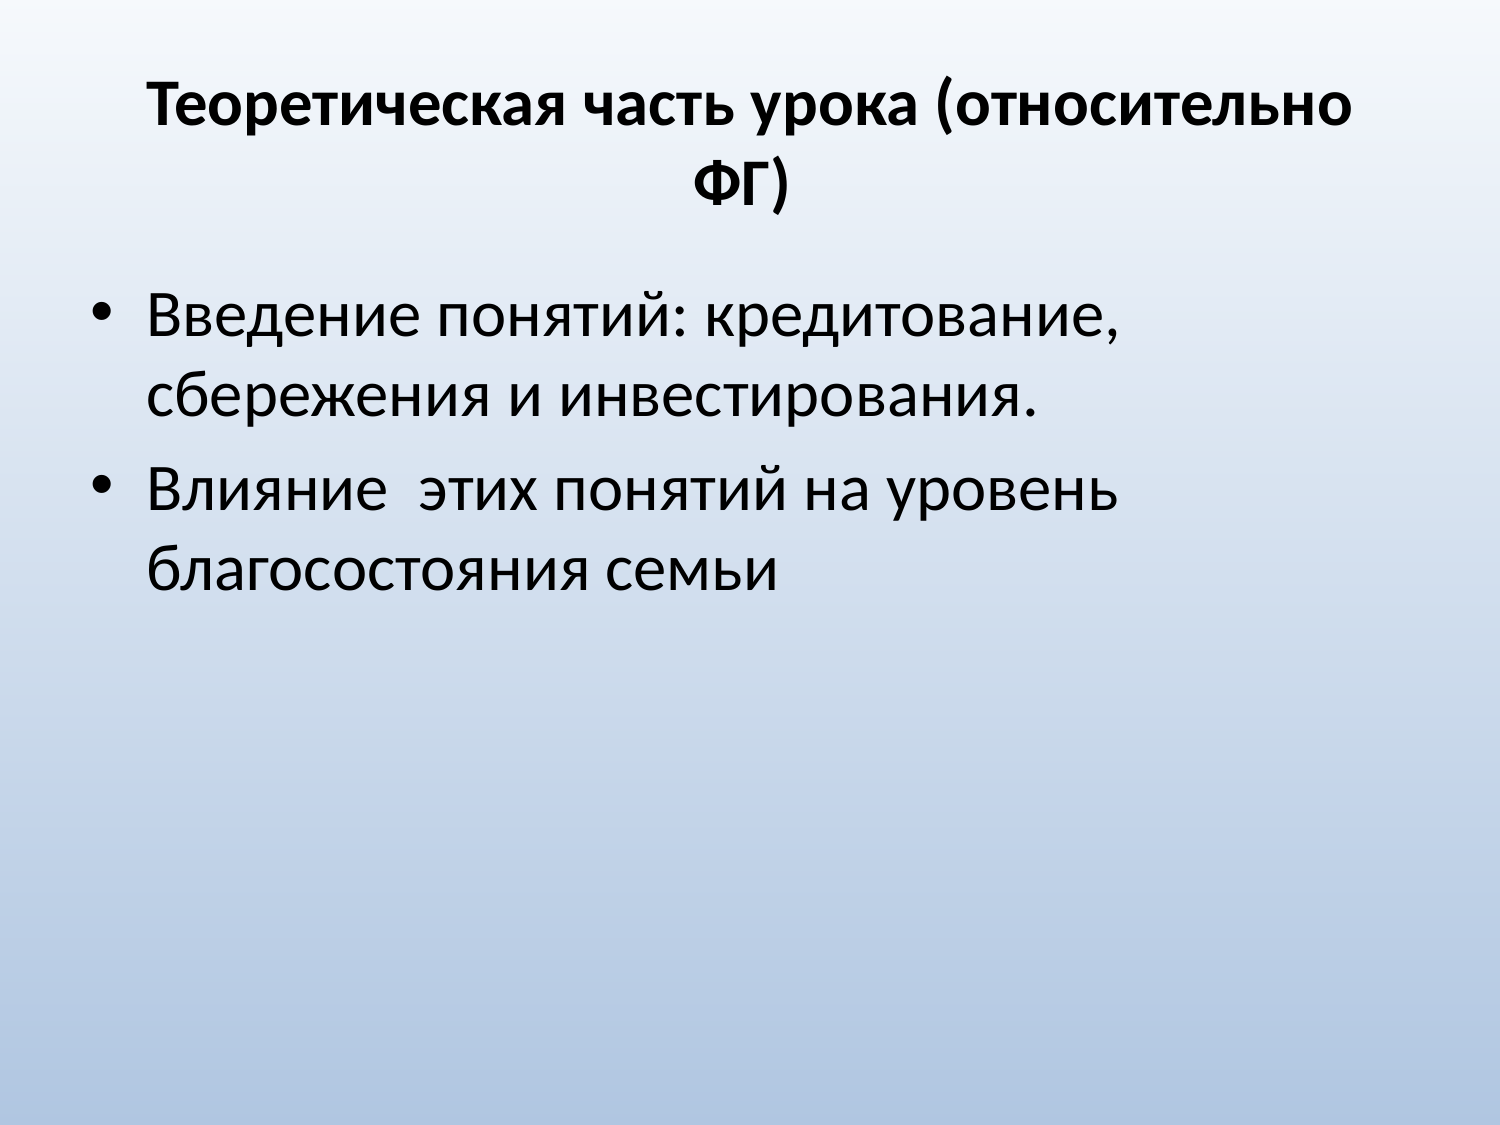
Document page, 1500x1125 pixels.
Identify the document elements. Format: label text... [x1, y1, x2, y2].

list Введение понятий: кредитование, сбережения и инвестирования. Влияние этих понятий на уровень благосостояния семьи [75, 262, 1425, 1005]
title Теоретическая часть урока (относительно ФГ) [75, 45, 1425, 233]
